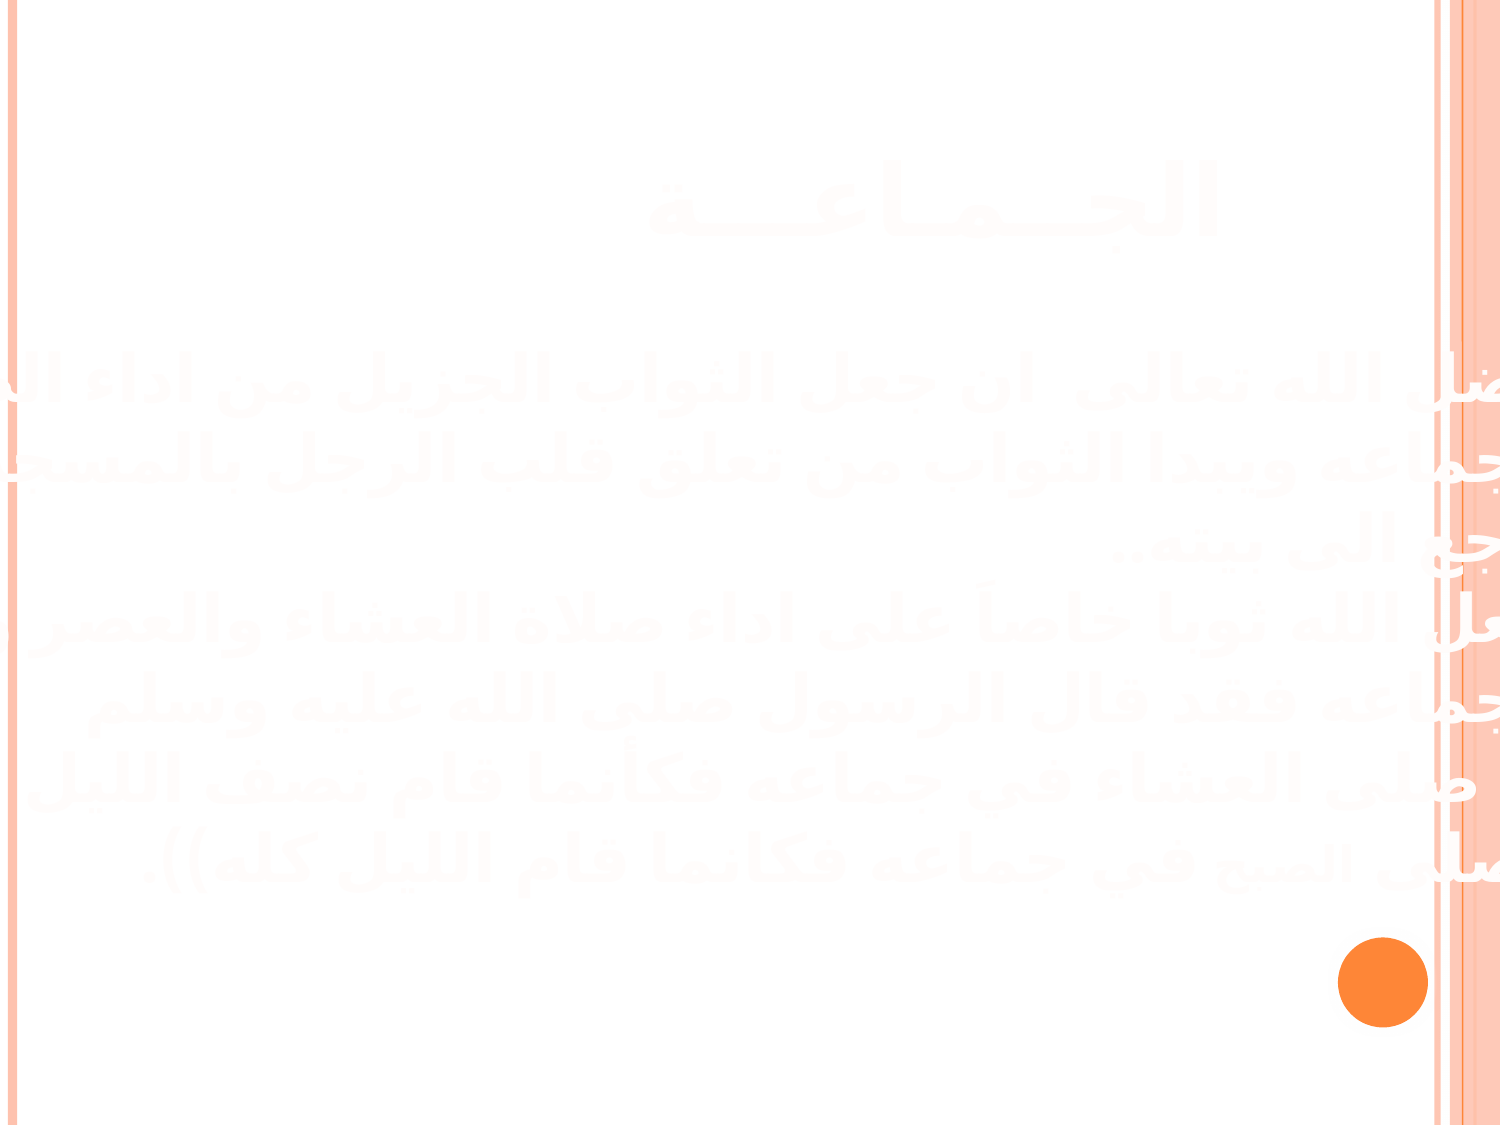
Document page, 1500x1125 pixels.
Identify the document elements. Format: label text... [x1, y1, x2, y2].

text_box الجــمـاعـــة من فضل الله تعالى ان جعل الثواب الجزيل من اداء الصلاة مع الجماعه ويبدا الثواب من تعلق قلب الرجل بالمسجد الى ان يرجع الى بيته.. كما جعل الله ثوبا خاصاَ على اداء صلاة العشاء والعصر والفجر مع الجماعه فقد قال الرسول صلى الله عليه وسلم : ((من صلى العشاء في جماعه فكأنما قام نصف الليل ومن صلى الصبح في جماعه فكانما قام الليل كله)). [0, 128, 1500, 904]
